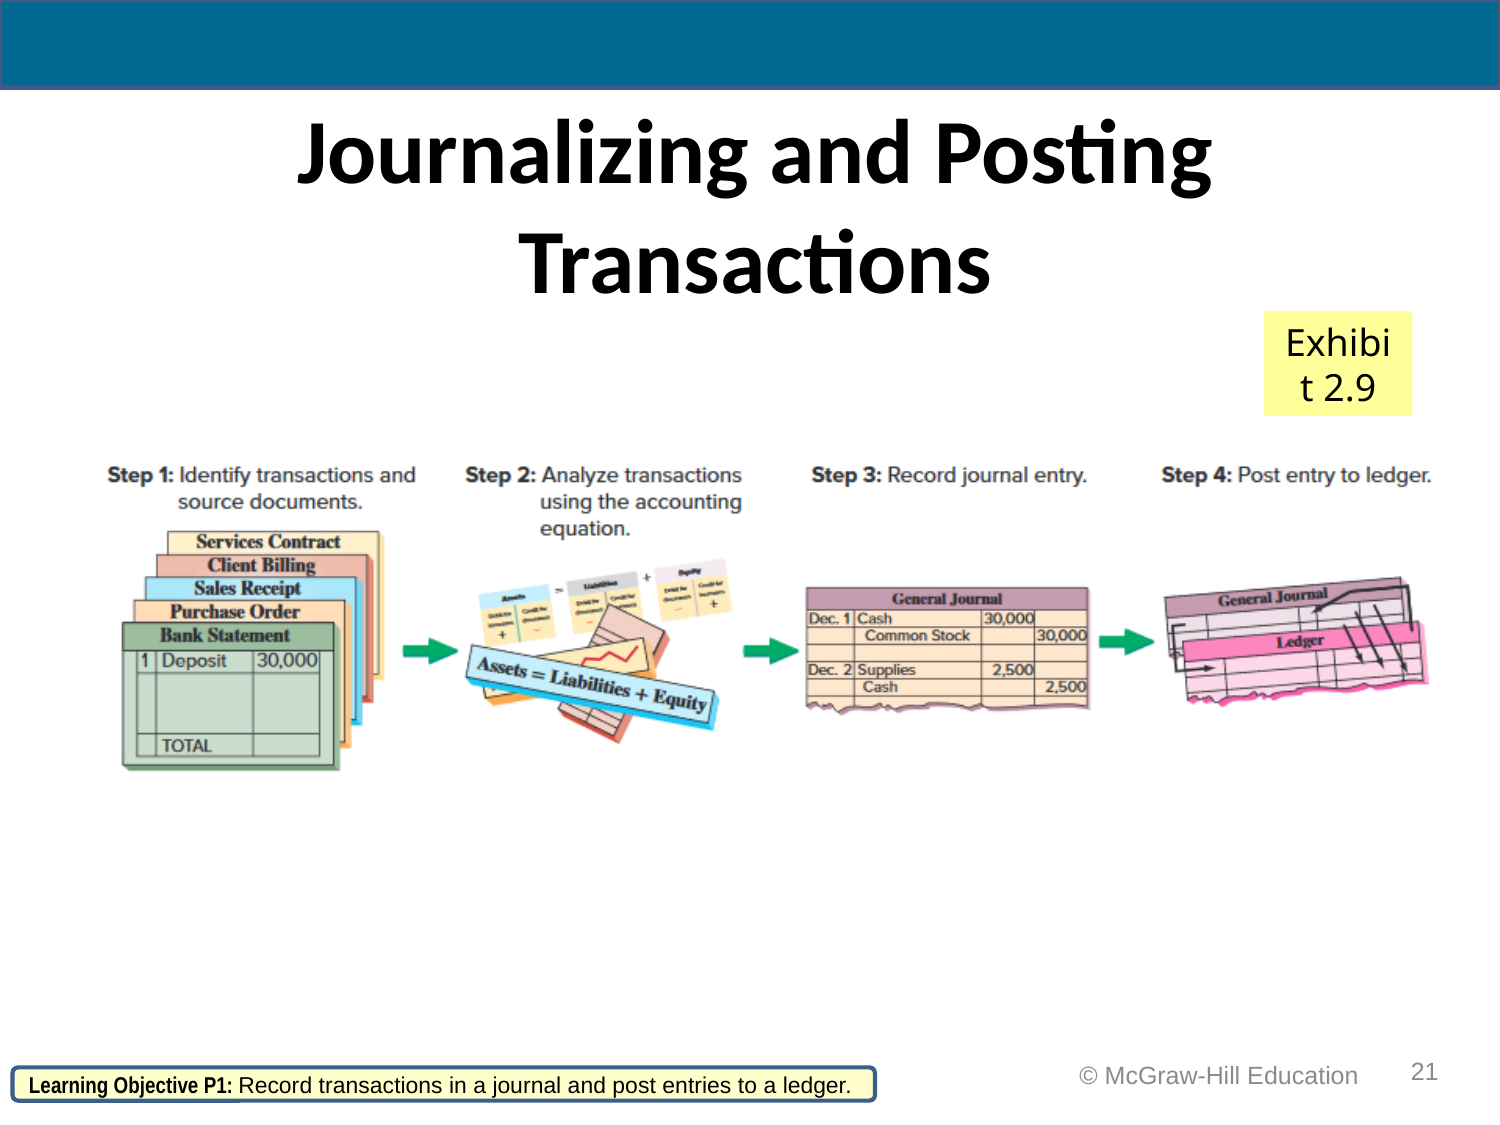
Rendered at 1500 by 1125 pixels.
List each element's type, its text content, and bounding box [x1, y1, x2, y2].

picture [97, 448, 1450, 800]
text_box Learning Objective P1: Record transactions in a journal and post entries to a ledger. [12, 1067, 876, 1101]
text_box Exhibit 2.9 [1264, 311, 1413, 416]
slide_number 21 [1103, 1040, 1454, 1101]
title Journalizing and Posting Transactions [80, 107, 1431, 296]
text_box © McGraw-Hill Education [1057, 1052, 1413, 1090]
text_box [0, 0, 1500, 88]
